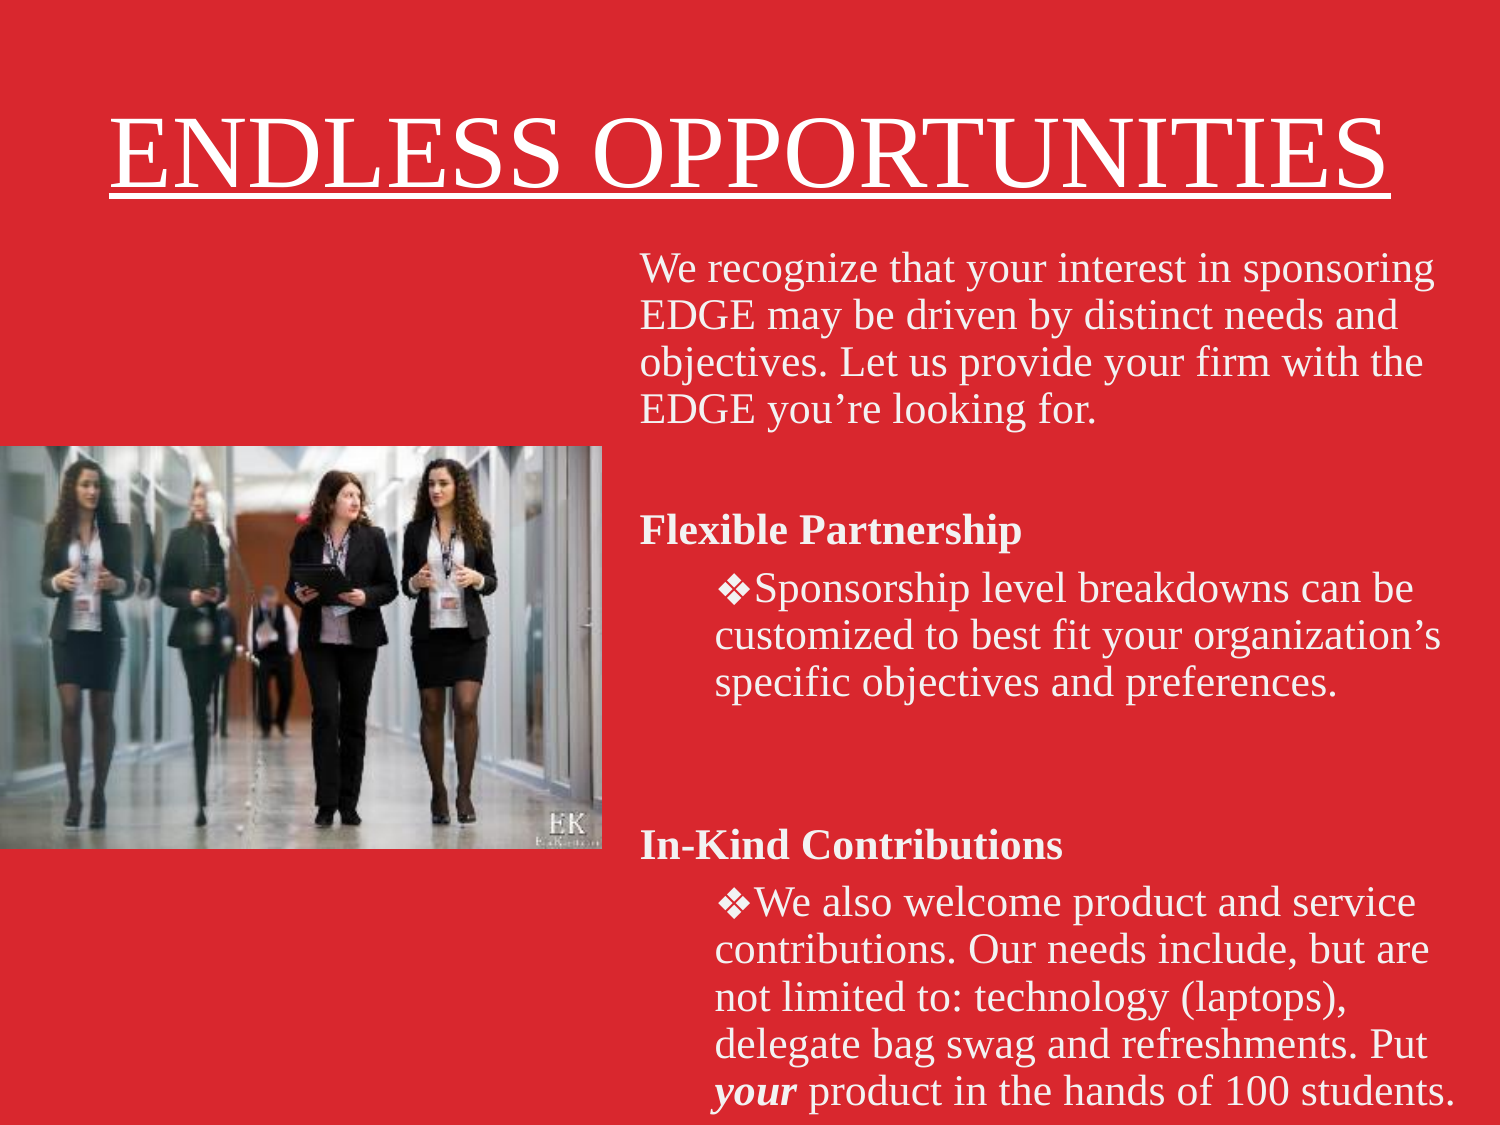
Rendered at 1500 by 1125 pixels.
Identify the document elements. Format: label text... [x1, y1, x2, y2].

text_box We recognize that your interest in sponsoring EDGE may be driven by distinct needs and objectives. Let us provide your firm with the EDGE you’re looking for. Flexible Partnership Sponsorship level breakdowns can be customized to best fit your organization’s specific objectives and preferences. In-Kind Contributions We also welcome product and service contributions. Our needs include, but are not limited to: technology (laptops), delegate bag swag and refreshments. Put your product in the hands of 100 students. [624, 236, 1478, 969]
text_box ENDLESS OPPORTUNITIES [0, 0, 1500, 291]
picture [0, 446, 603, 849]
